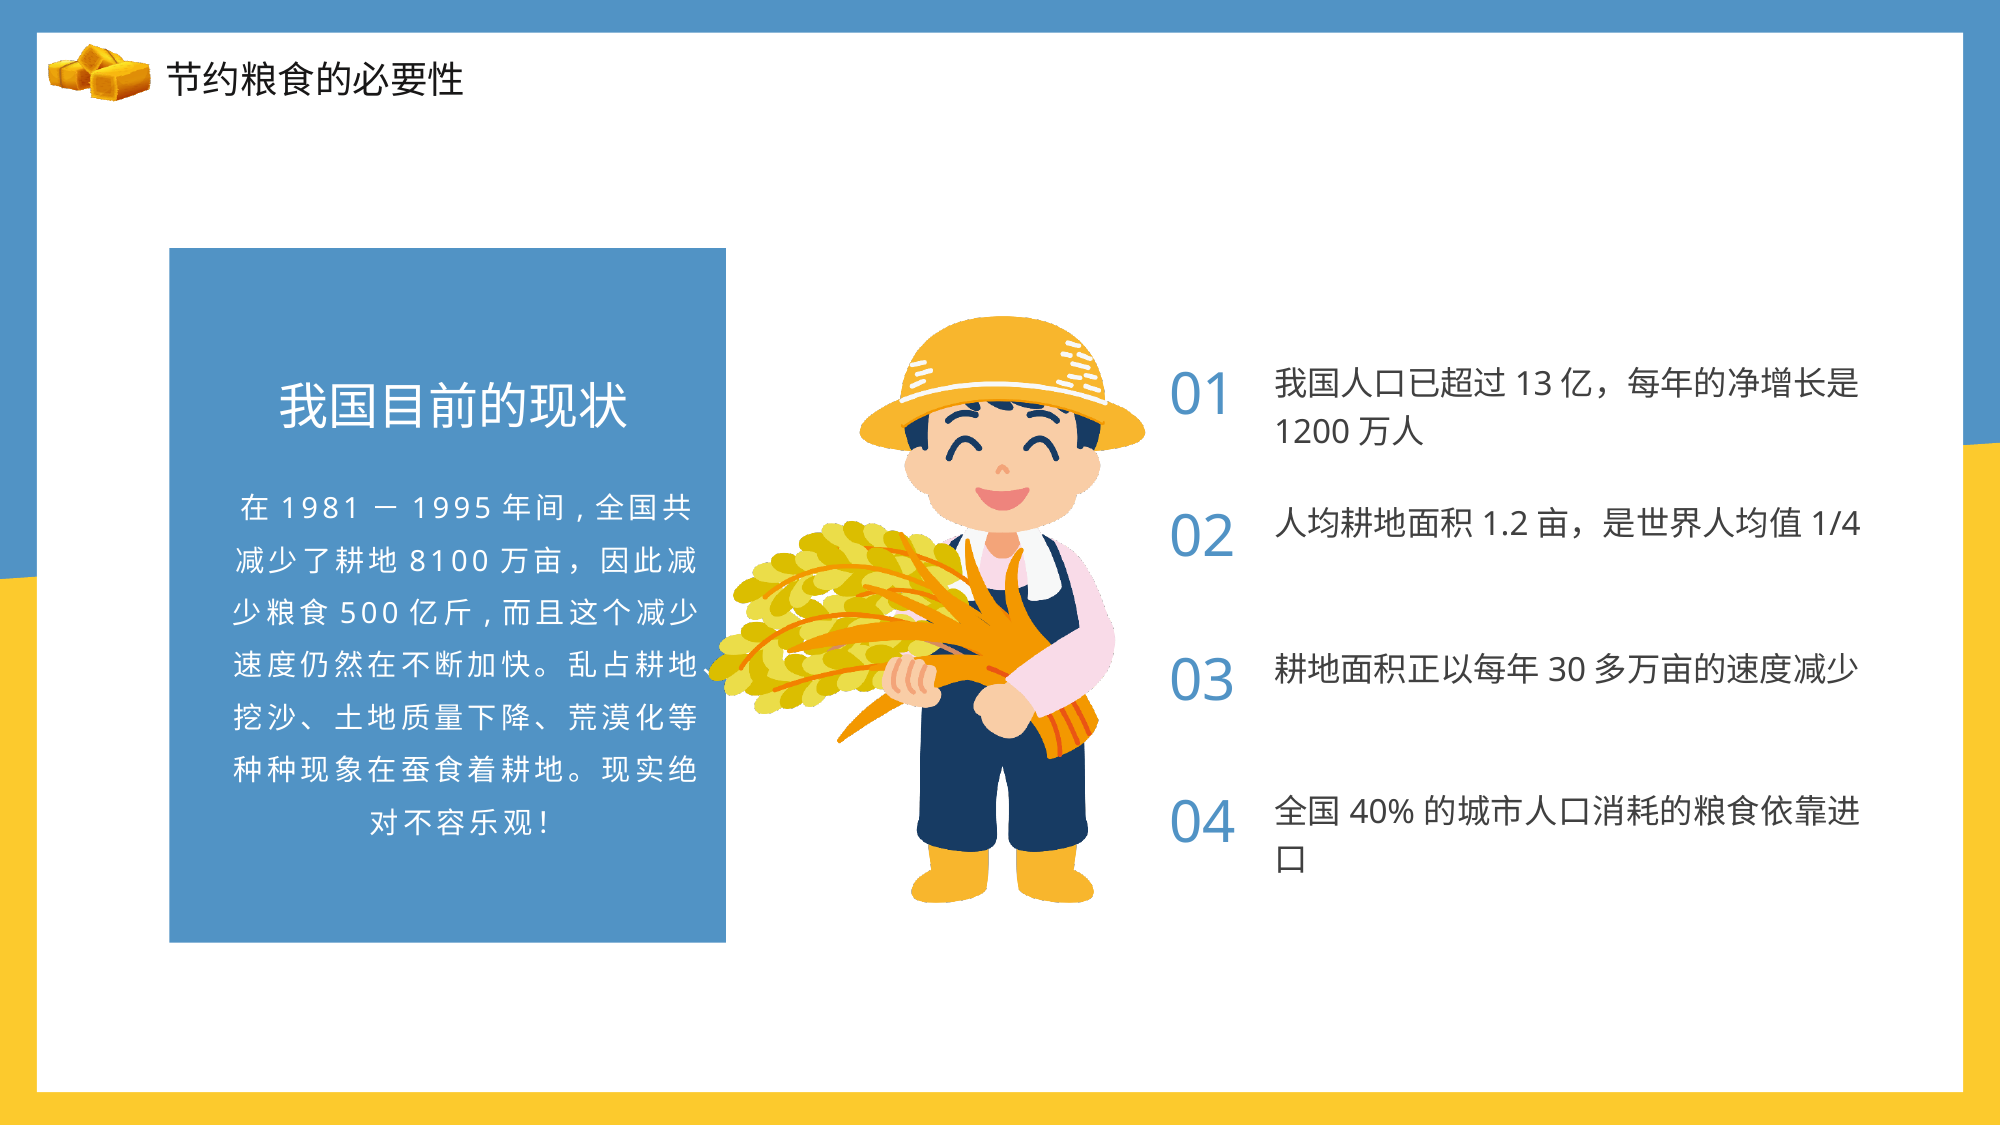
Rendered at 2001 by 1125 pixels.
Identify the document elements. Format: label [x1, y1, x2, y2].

text_box [0, 0, 2000, 1125]
picture [4, 44, 170, 114]
picture [621, 270, 1320, 969]
